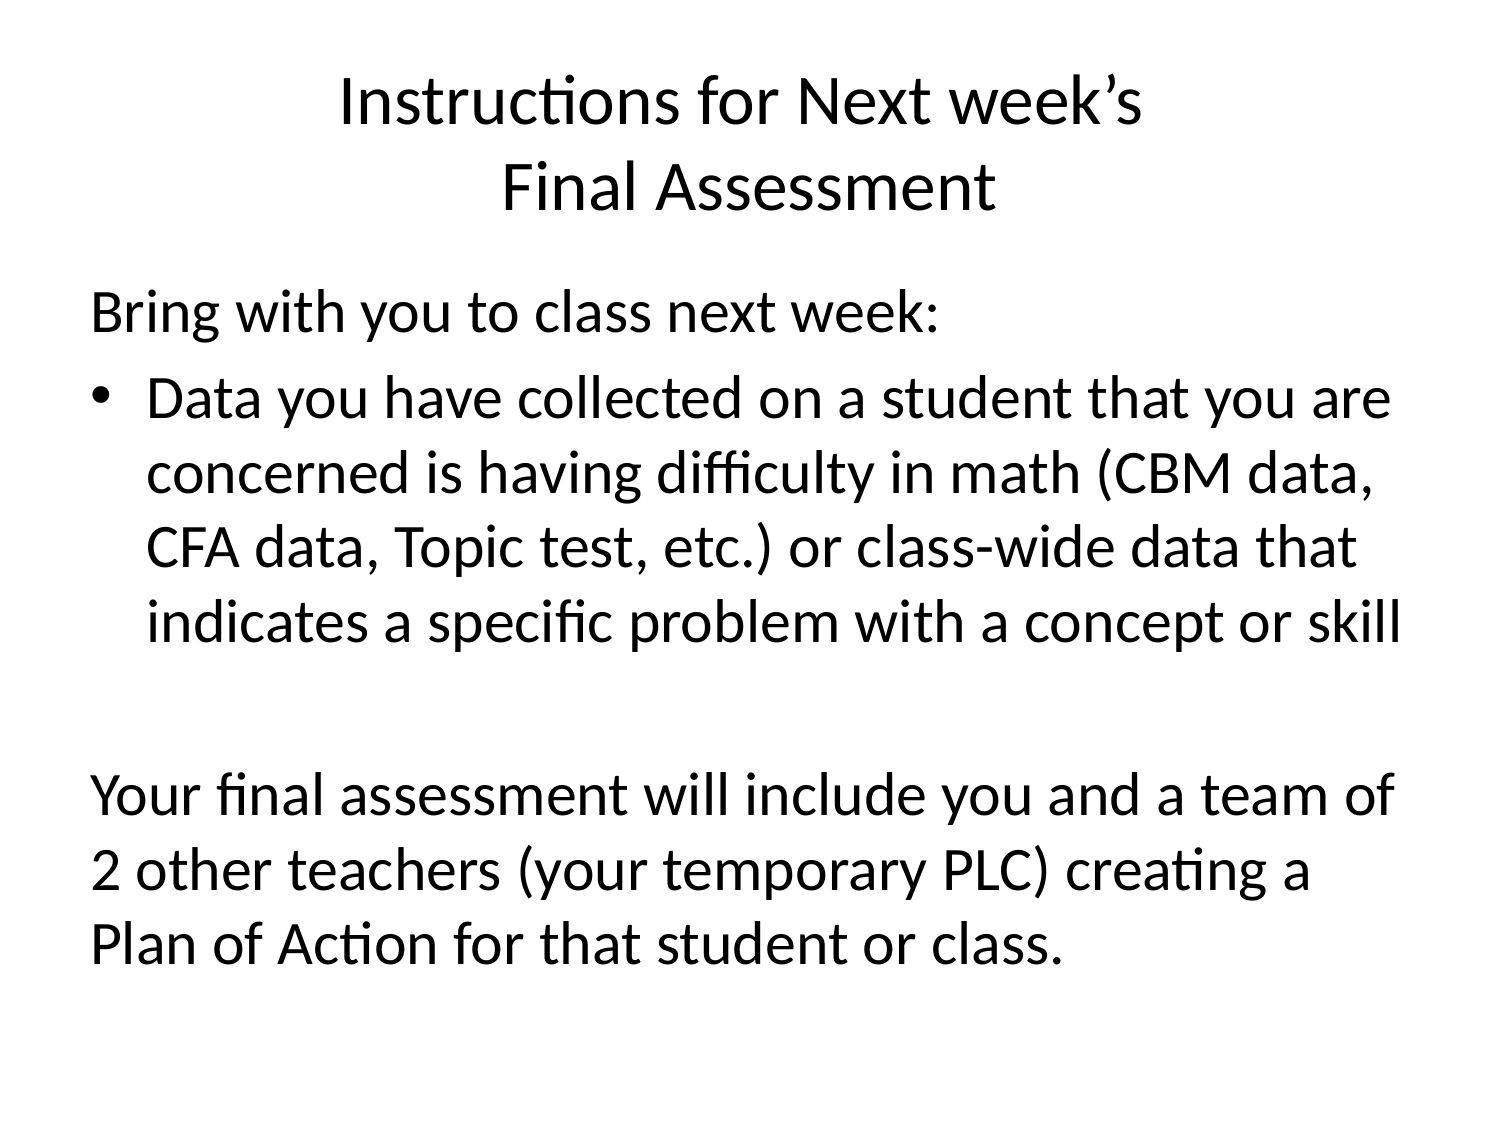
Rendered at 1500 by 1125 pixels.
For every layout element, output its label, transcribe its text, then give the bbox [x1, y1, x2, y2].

list Bring with you to class next week: Data you have collected on a student that you are concerned is having difficulty in math (CBM data, CFA data, Topic test, etc.) or class-wide data that indicates a specific problem with a concept or skill Your final assessment will include you and a team of 2 other teachers (your temporary PLC) creating a Plan of Action for that student or class. [75, 262, 1425, 1005]
title Instructions for Next week’s Final Assessment [75, 45, 1425, 233]
